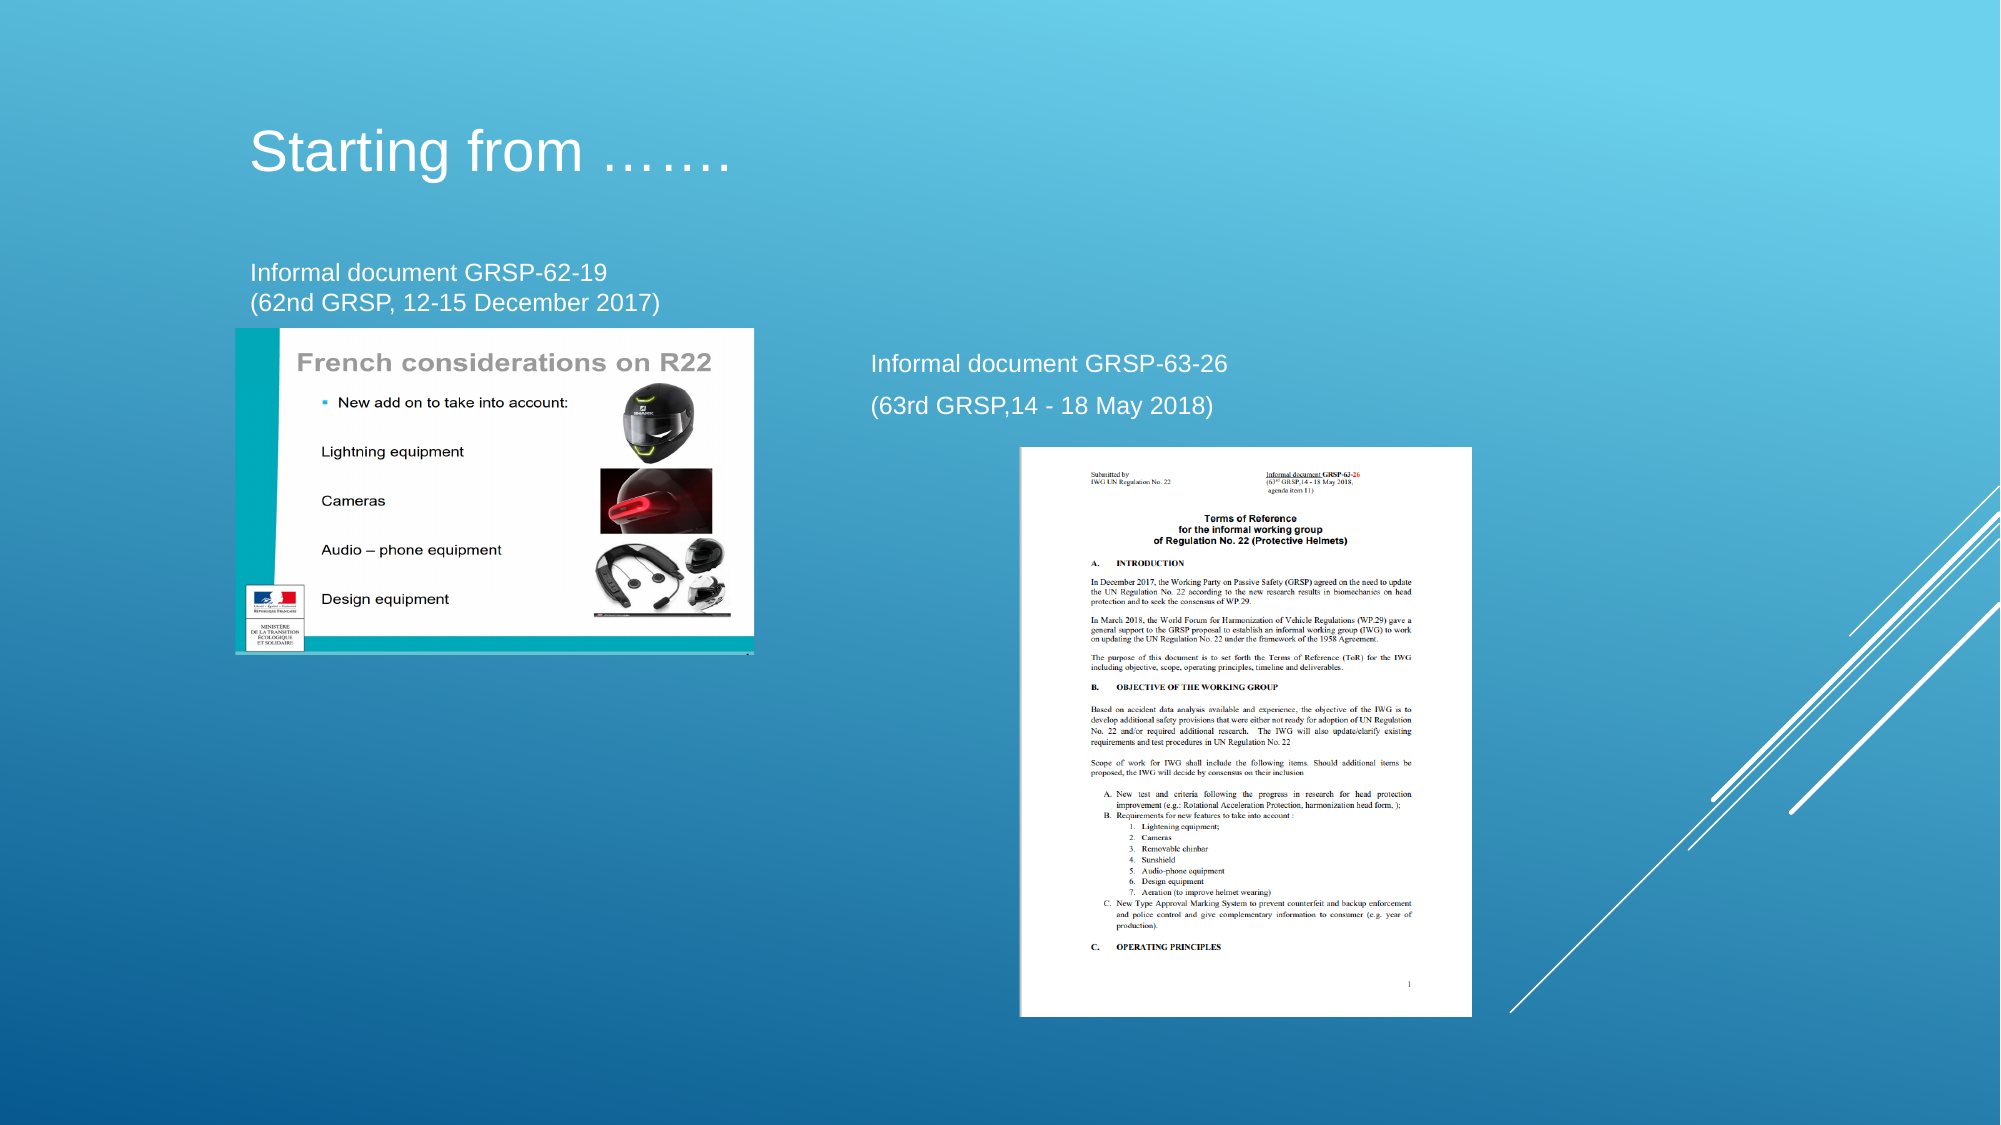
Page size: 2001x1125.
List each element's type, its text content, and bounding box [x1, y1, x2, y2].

text_box Starting from ……. [235, 106, 856, 191]
picture [235, 328, 755, 656]
text_box Informal document GRSP-63-26 (63rd GRSP,14 - 18 May 2018) [855, 339, 1282, 430]
picture [1019, 447, 1473, 1017]
text_box Informal document GRSP‐62‐19 (62nd GRSP, 12‐15 December 2017) [156, 249, 734, 324]
